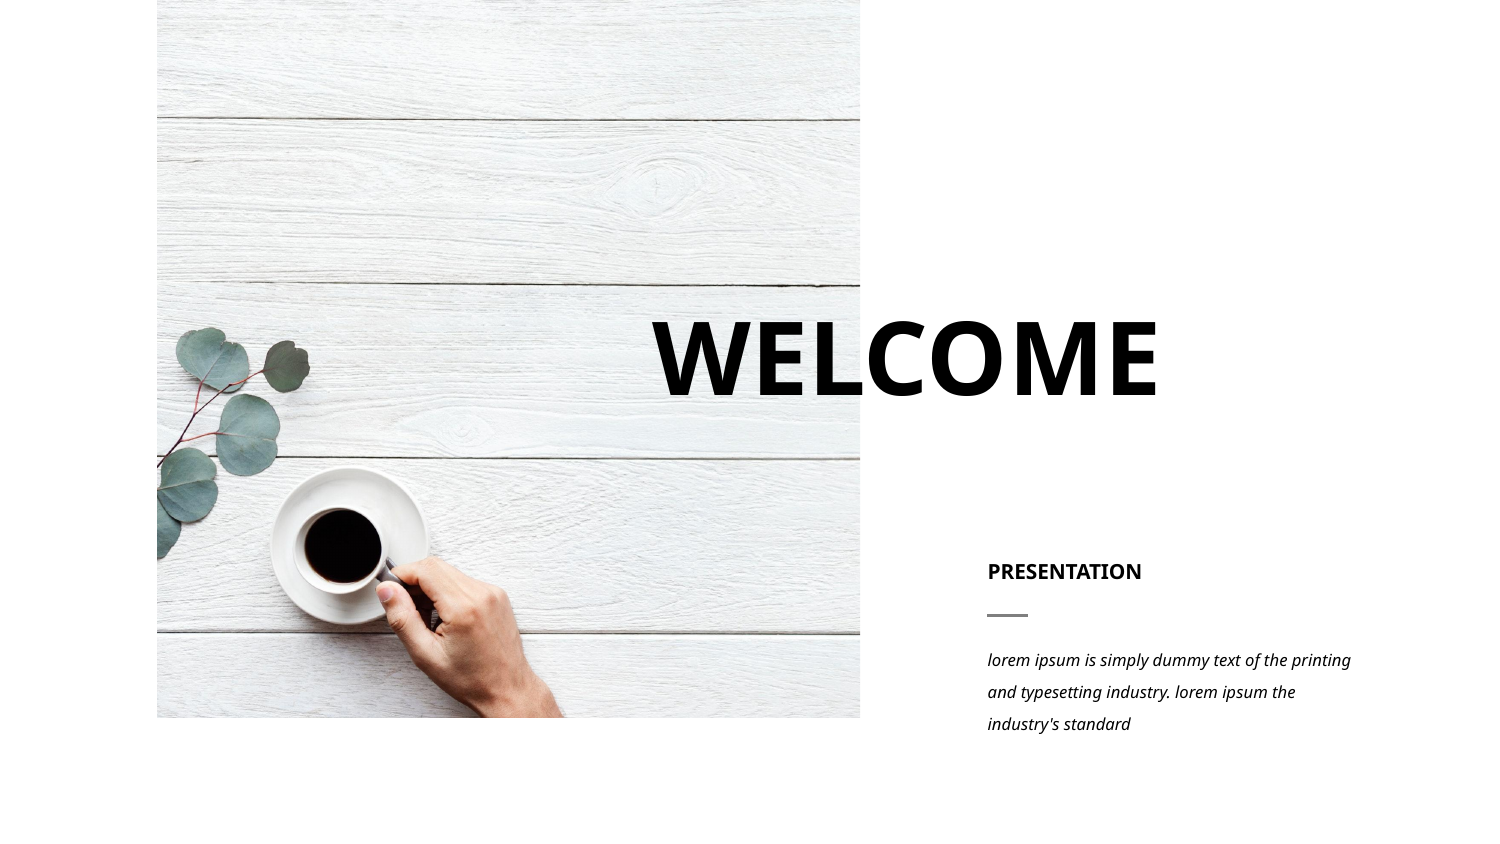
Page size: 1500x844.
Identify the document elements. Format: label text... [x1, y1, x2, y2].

picture [156, 0, 861, 718]
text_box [976, 552, 1376, 718]
text_box WELCOME [866, 287, 1211, 422]
